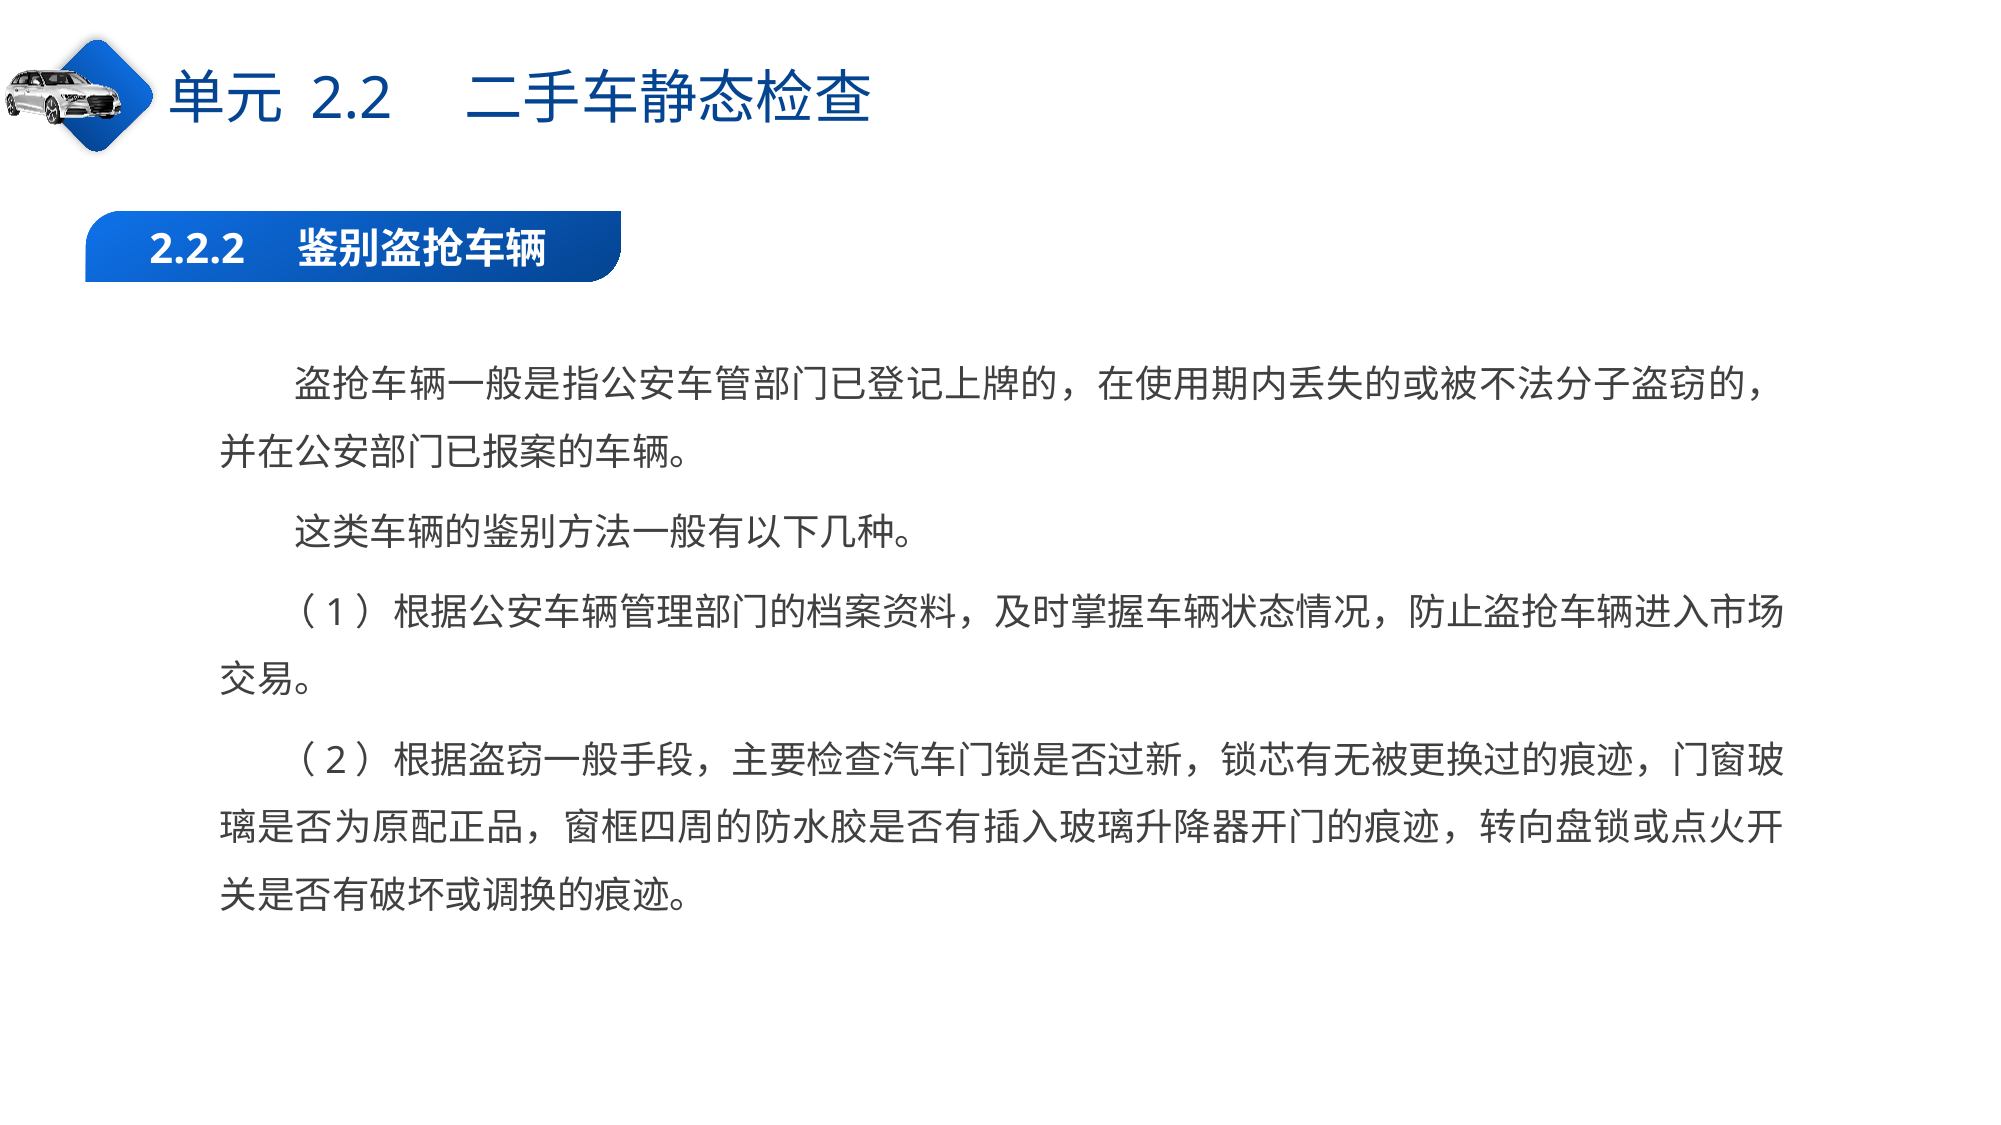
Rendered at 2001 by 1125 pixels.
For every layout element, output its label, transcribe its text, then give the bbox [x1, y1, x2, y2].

text_box 2.2.2 鉴别盗抢车辆 [84, 209, 622, 283]
text_box 单元 2.2 二手车静态检查 [152, 52, 888, 138]
text_box 盗抢车辆一般是指公安车管部门已登记上牌的，在使用期内丢失的或被不法分子盗窃的，并在公安部门已报案的车辆。 这类车辆的鉴别方法一般有以下几种。 （1）根据公安车辆管理部门的档案资料，及时掌握车辆状态情况，防止盗抢车辆进入市场交易。 （2）根据盗窃一般手段，主要检查汽车门锁是否过新，锁芯有无被更换过的痕迹，门窗玻璃是否为原配正品，窗框四周的防水胶是否有插入玻璃升降器开门的痕迹，转向盘锁或点火开关是否有破坏或调换的痕迹。 [204, 330, 1800, 923]
picture [0, 31, 125, 157]
